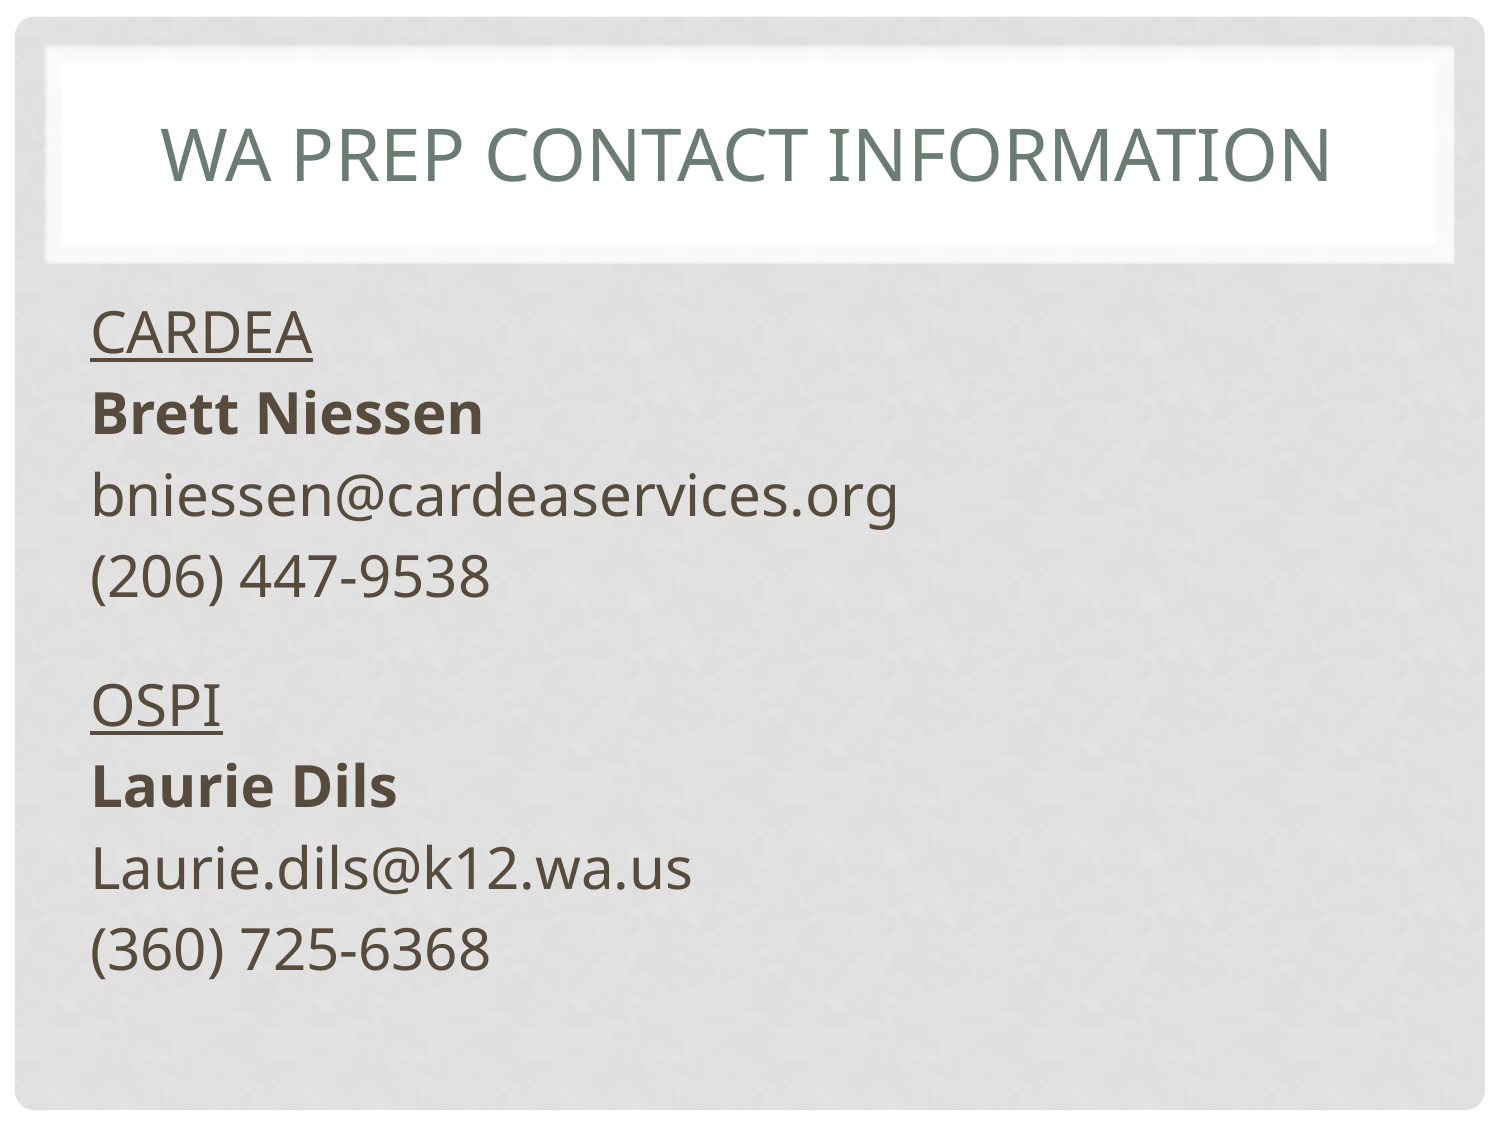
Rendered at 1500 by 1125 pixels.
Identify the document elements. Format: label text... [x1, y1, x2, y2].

list CARDEA Brett Niessen bniessen@cardeaservices.org (206) 447-9538 OSPI Laurie Dils Laurie.dils@k12.wa.us (360) 725-6368 [75, 287, 1425, 1005]
title WA PREP Contact Information [69, 66, 1425, 238]
